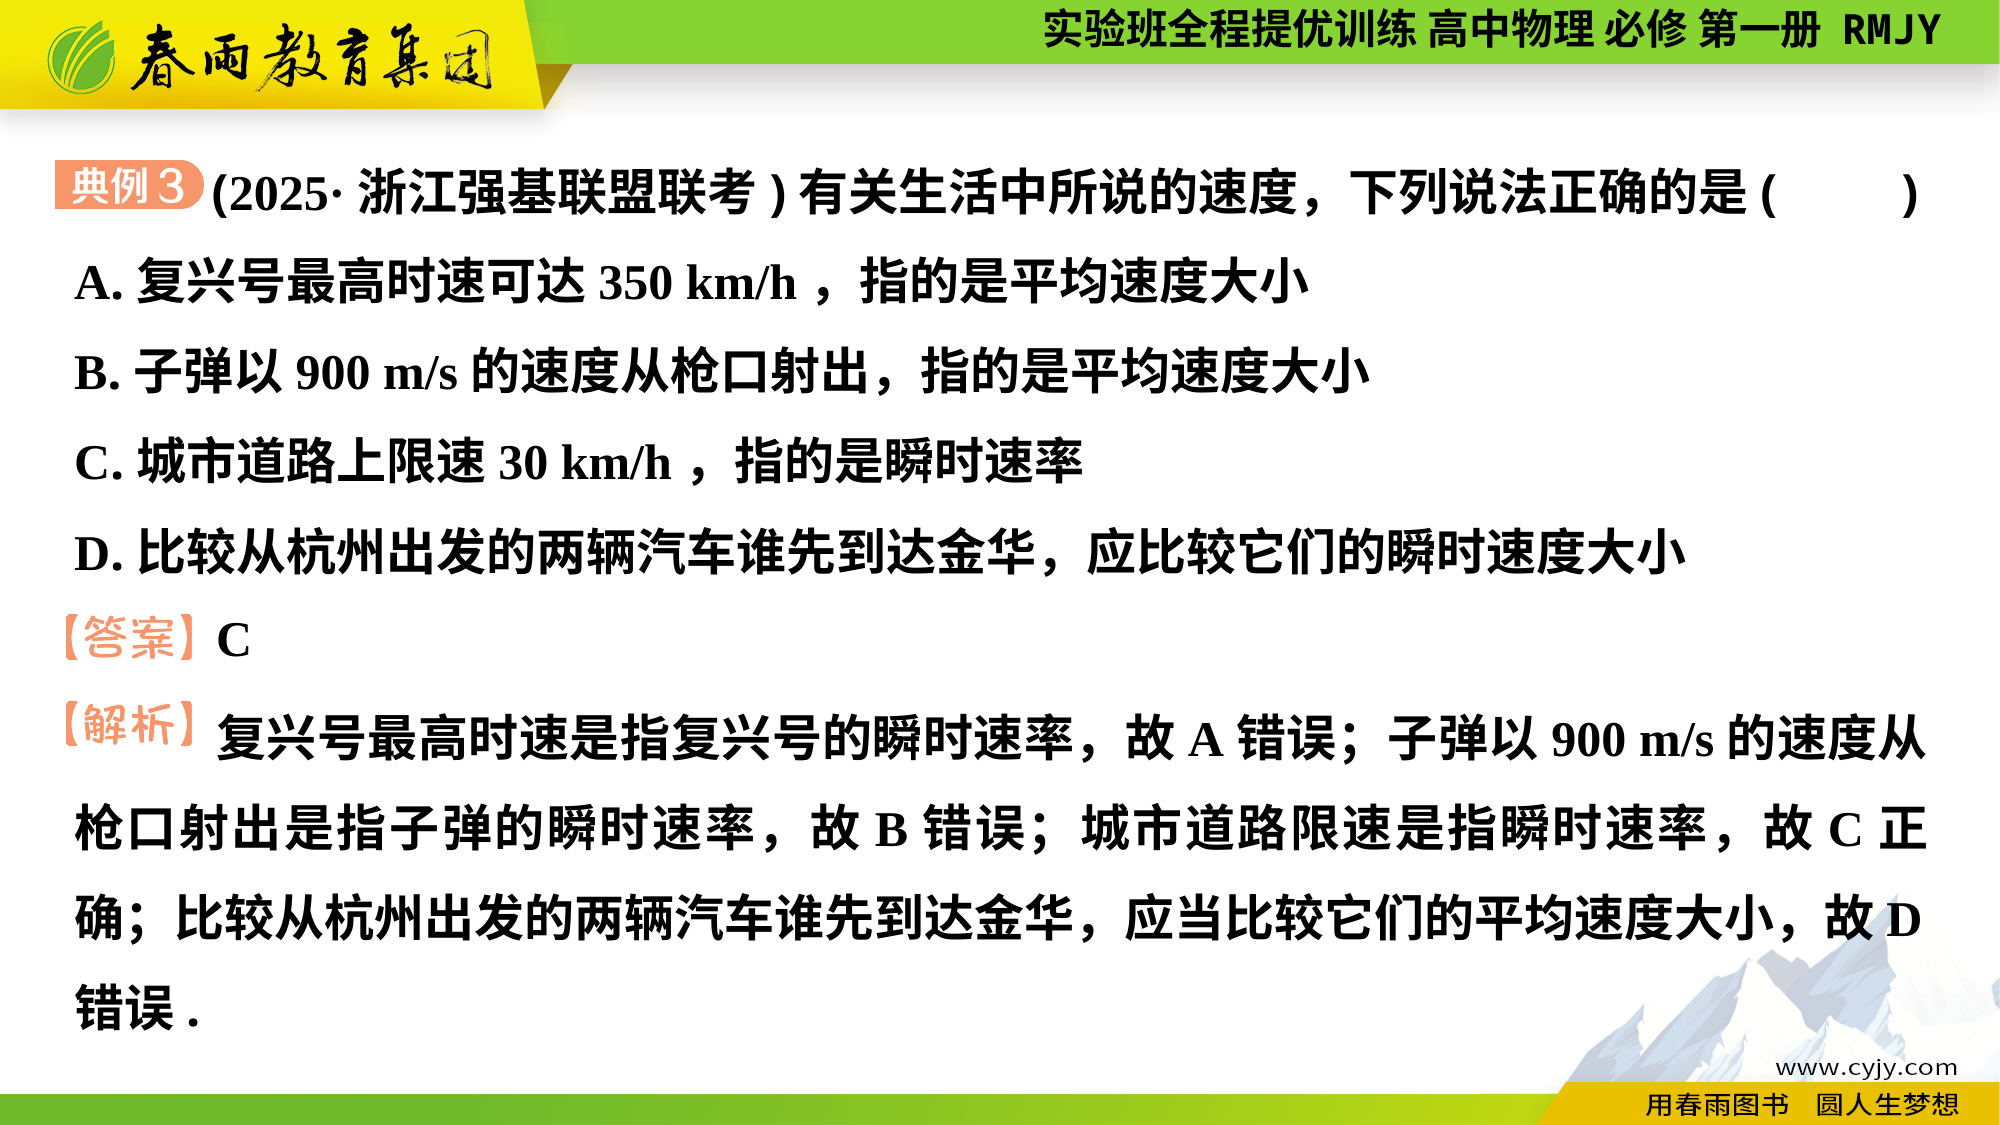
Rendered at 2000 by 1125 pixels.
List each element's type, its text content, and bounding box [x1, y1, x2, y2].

text_box C [201, 598, 268, 674]
list (2025·浙江强基联盟联考)有关生活中所说的速度，下列说法正确的是( ) A.复兴号最高时速可达350 km/h，指的是平均速度大小 B.子弹以900 m/s的速度从枪口射出，指的是平均速度大小 C.城市道路上限速30 km/h，指的是瞬时速率 D.比较从杭州出发的两辆汽车谁先到达金华，应比较它们的瞬时速度大小 [59, 122, 1944, 592]
text_box 复兴号最高时速是指复兴号的瞬时速率，故A错误；子弹以900 m/s的速度从枪口射出是指子弹的瞬时速率，故B错误；城市道路限速是指瞬时速率，故C正确；比较从杭州出发的两辆汽车谁先到达金华，应当比较它们的平均速度大小，故D错误. [59, 668, 1944, 1044]
picture [0, 0, 2000, 1125]
